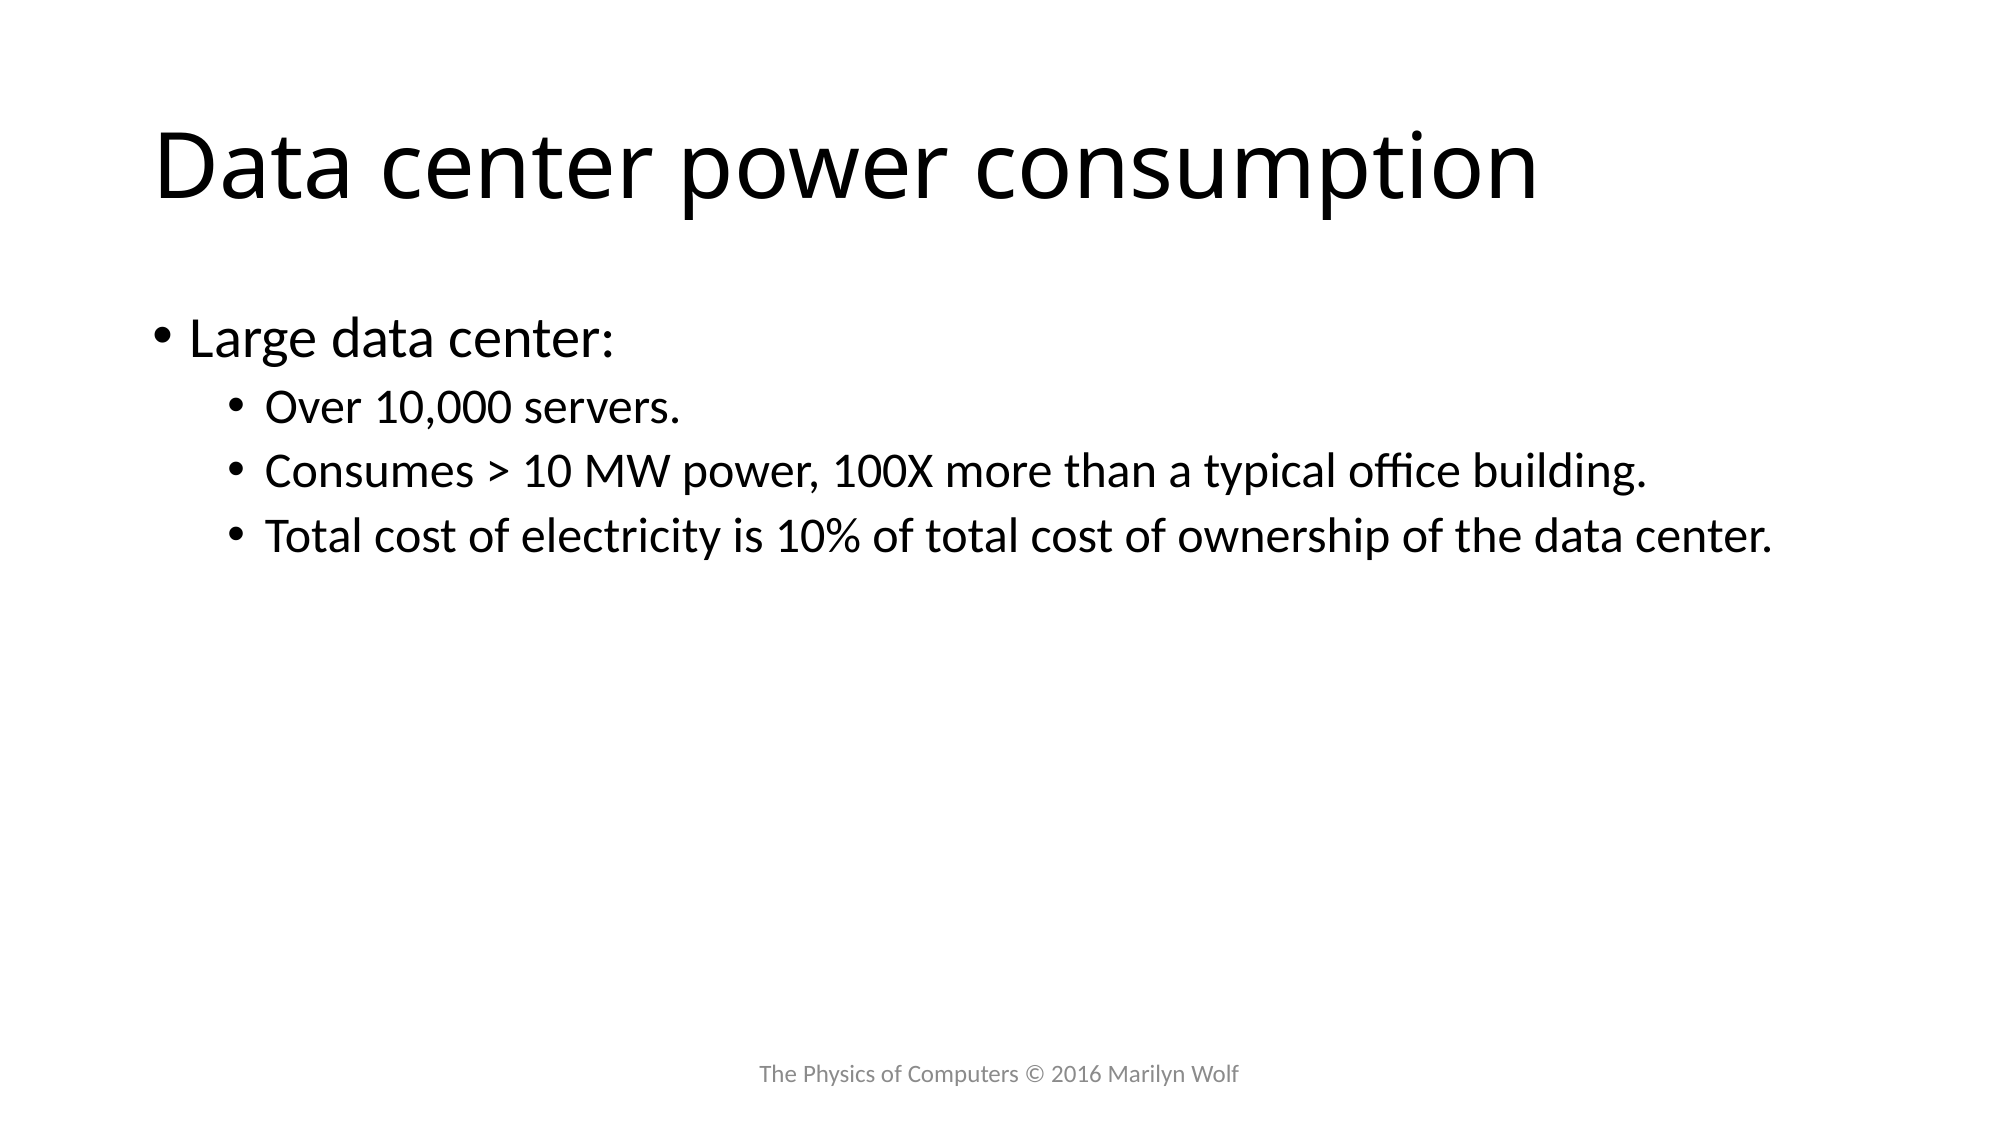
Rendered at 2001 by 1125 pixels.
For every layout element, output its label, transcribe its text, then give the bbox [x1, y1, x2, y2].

footer The Physics of Computers © 2016 Marilyn Wolf [662, 1042, 1338, 1103]
title Data center power consumption [137, 59, 1863, 278]
list Large data center: Over 10,000 servers. Consumes > 10 MW power, 100X more than a typical office building. Total cost of electricity is 10% of total cost of ownership of the data center. [137, 299, 1863, 1014]
